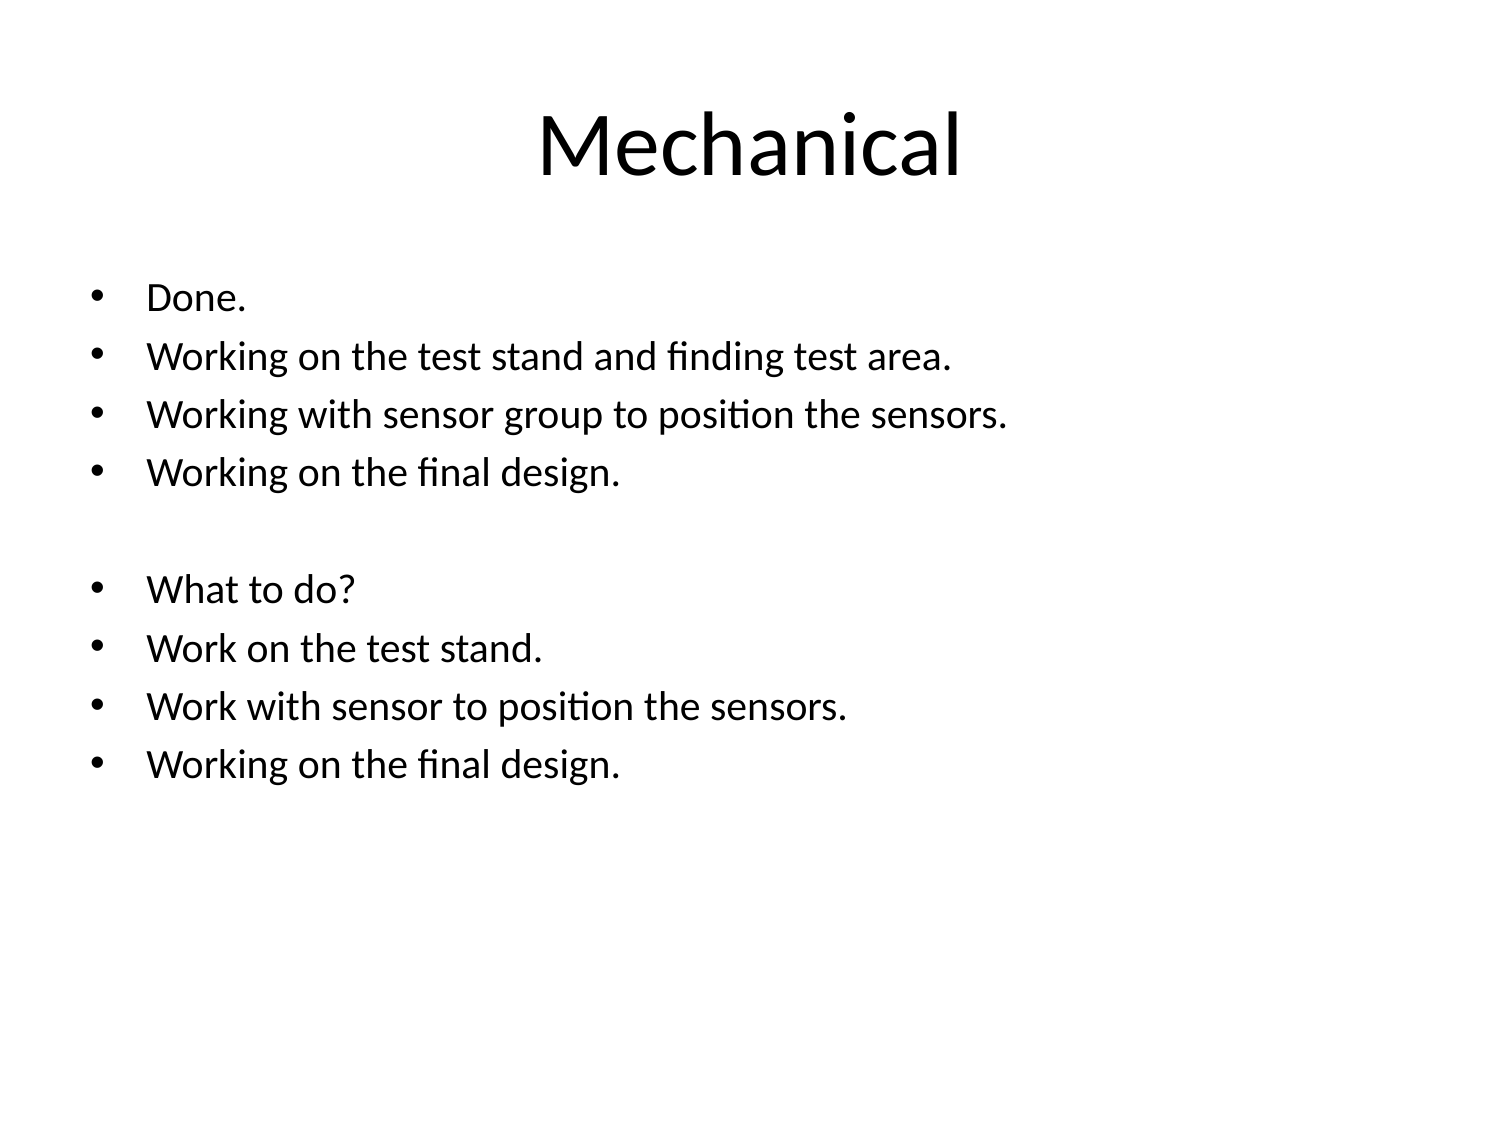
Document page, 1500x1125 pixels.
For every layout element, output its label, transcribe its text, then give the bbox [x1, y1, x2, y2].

title Mechanical [75, 45, 1425, 233]
list Done. Working on the test stand and finding test area. Working with sensor group to position the sensors. Working on the final design. What to do? Work on the test stand. Work with sensor to position the sensors. Working on the final design. [75, 262, 1425, 1005]
